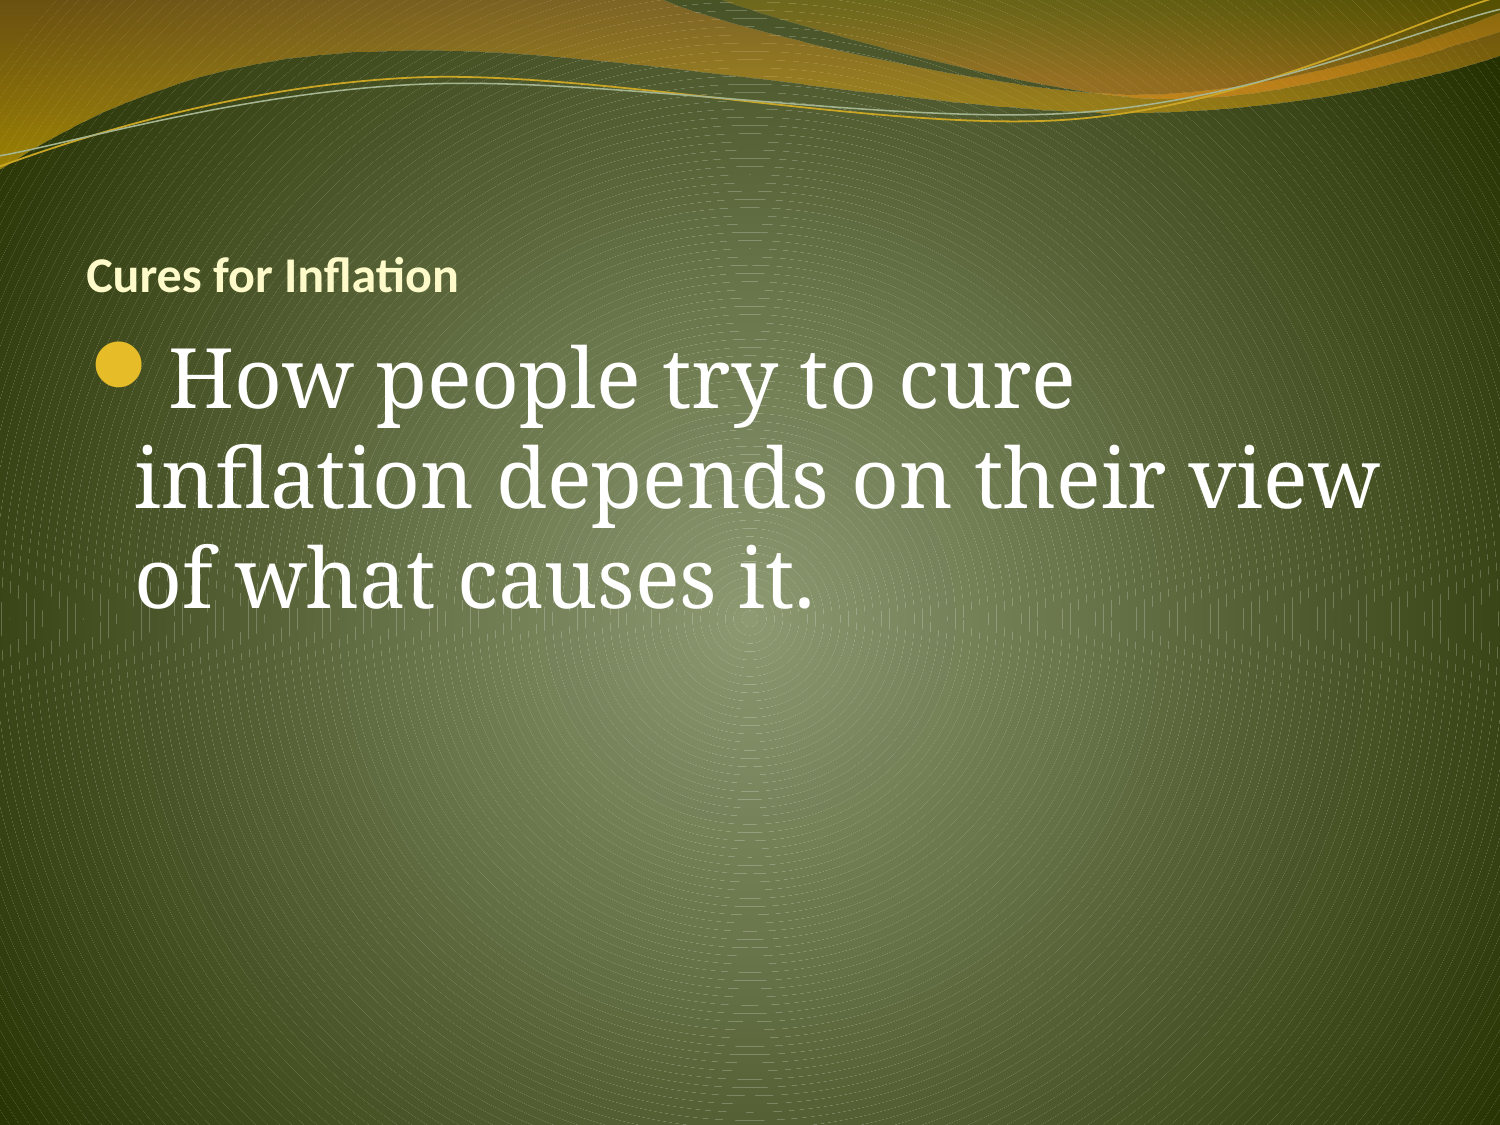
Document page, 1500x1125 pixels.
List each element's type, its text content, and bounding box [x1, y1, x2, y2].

title Cures for Inflation [75, 115, 1425, 303]
list How people try to cure inflation depends on their view of what causes it. [75, 317, 1425, 1038]
